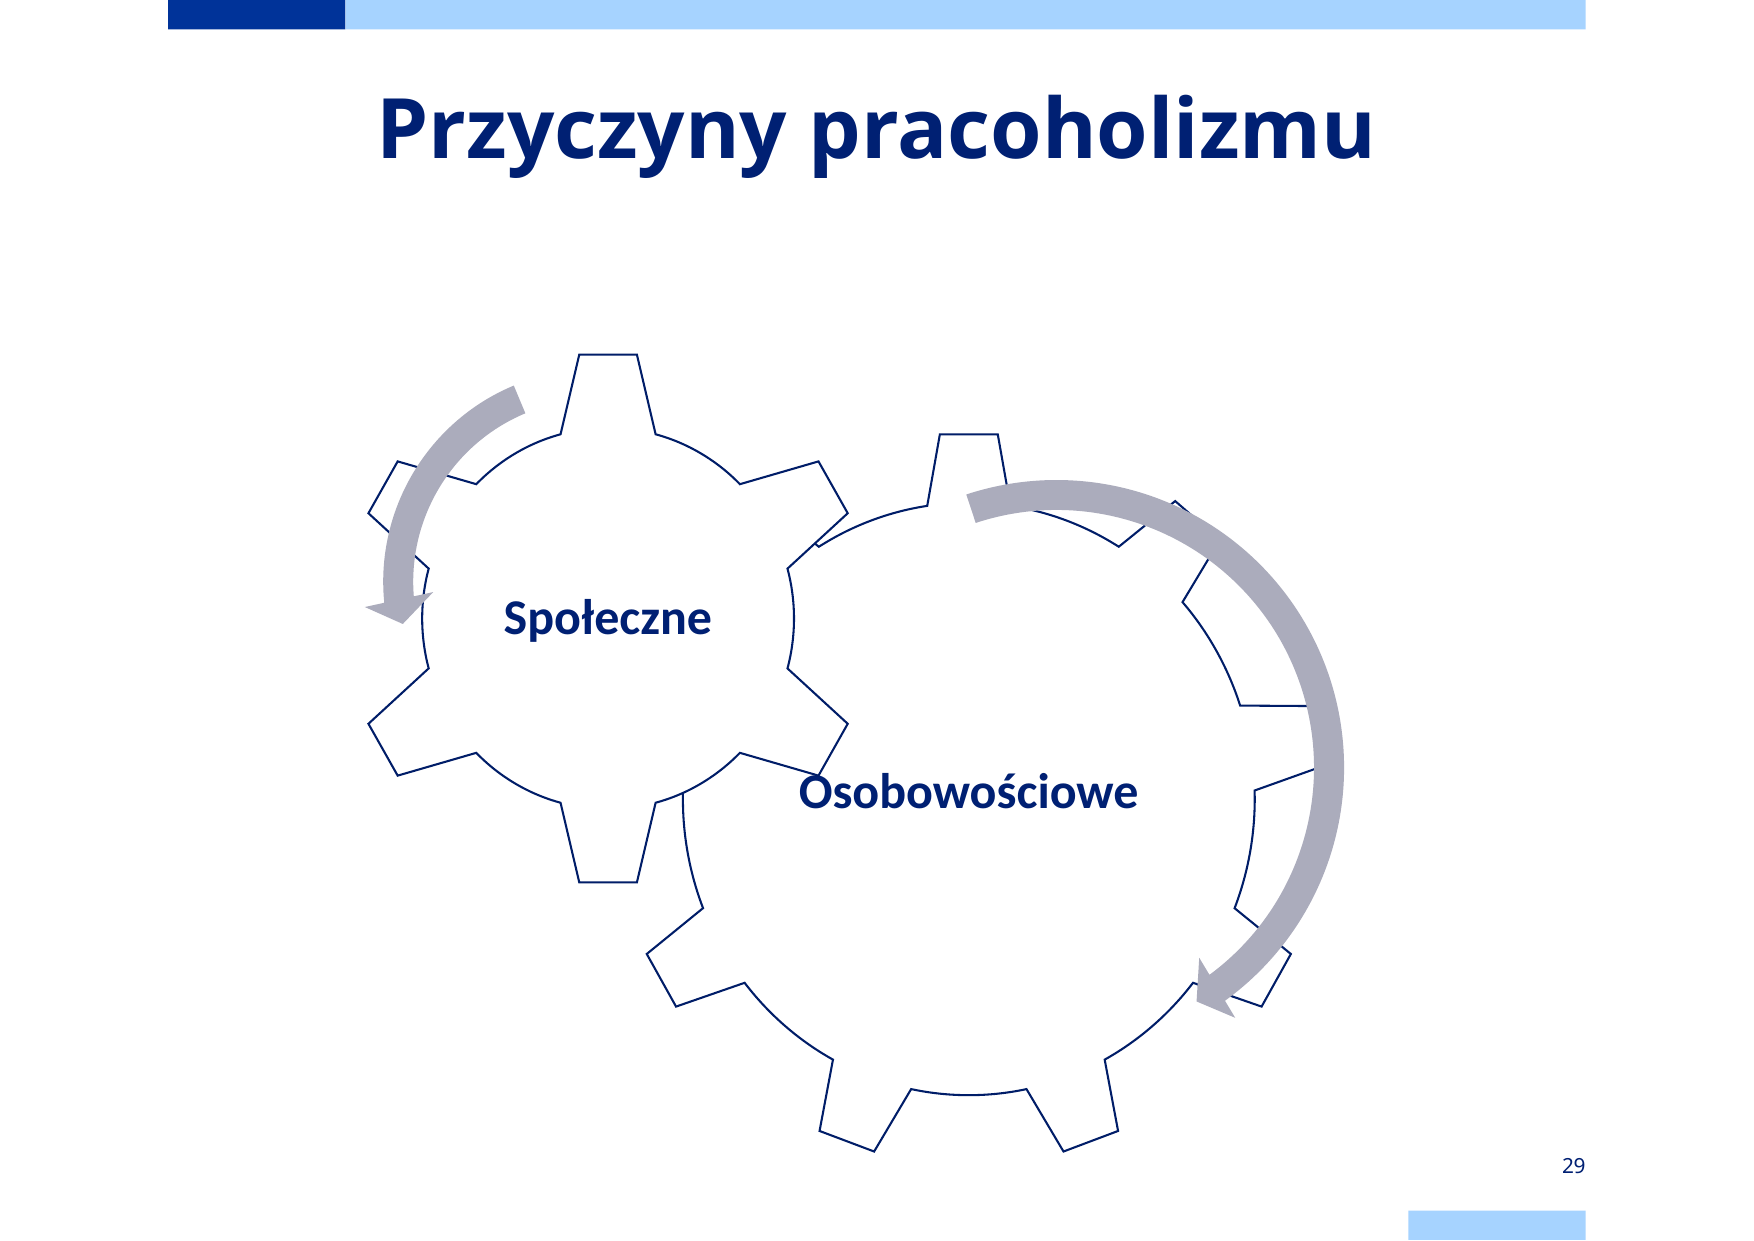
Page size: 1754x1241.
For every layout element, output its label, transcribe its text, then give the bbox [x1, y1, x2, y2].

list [50, 289, 1586, 1199]
title Przyczyny pracoholizmu [168, 100, 1586, 272]
